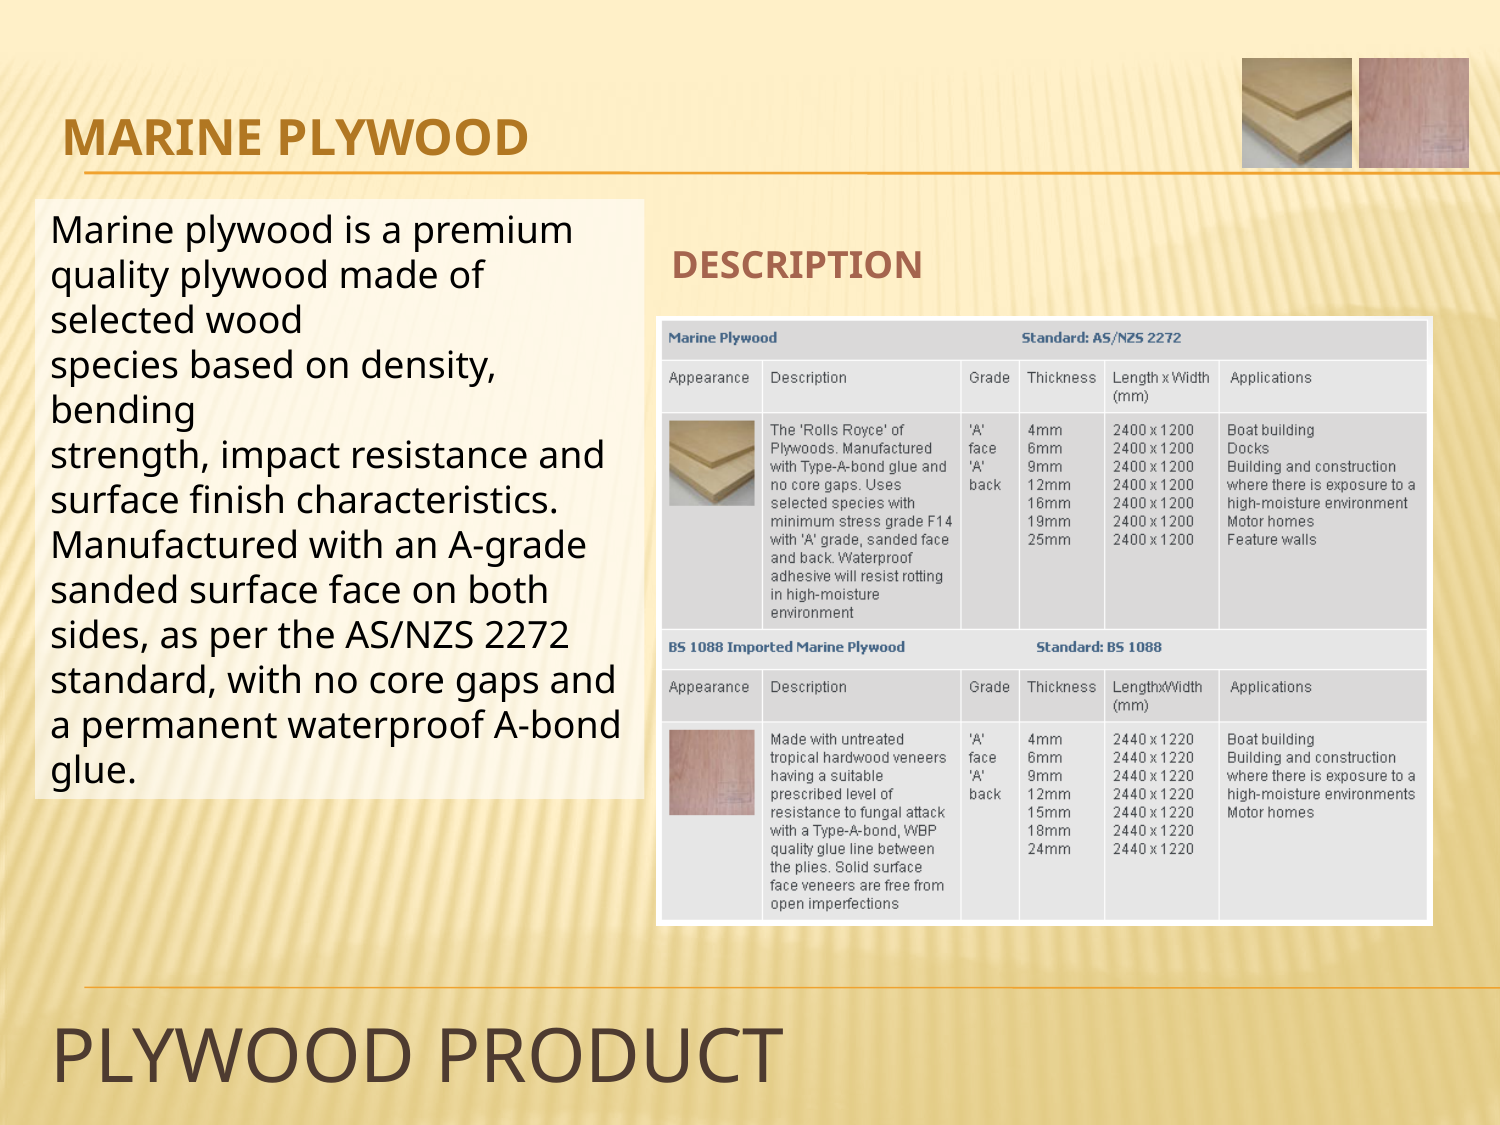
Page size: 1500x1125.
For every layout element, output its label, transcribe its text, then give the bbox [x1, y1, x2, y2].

list description [656, 222, 1161, 303]
picture [1359, 58, 1469, 169]
picture [1241, 58, 1352, 169]
list Marine Plywood [46, 109, 750, 215]
text_box Marine plywood is a premium quality plywood made of selected wood species based on density, bending strength, impact resistance and surface finish characteristics. Manufactured with an A-grade sanded surface face on both sides, as per the AS/NZS 2272 standard, with no core gaps and a permanent waterproof A-bond glue. [35, 199, 645, 799]
picture [655, 316, 1433, 927]
title Plywood product [35, 980, 1448, 1125]
